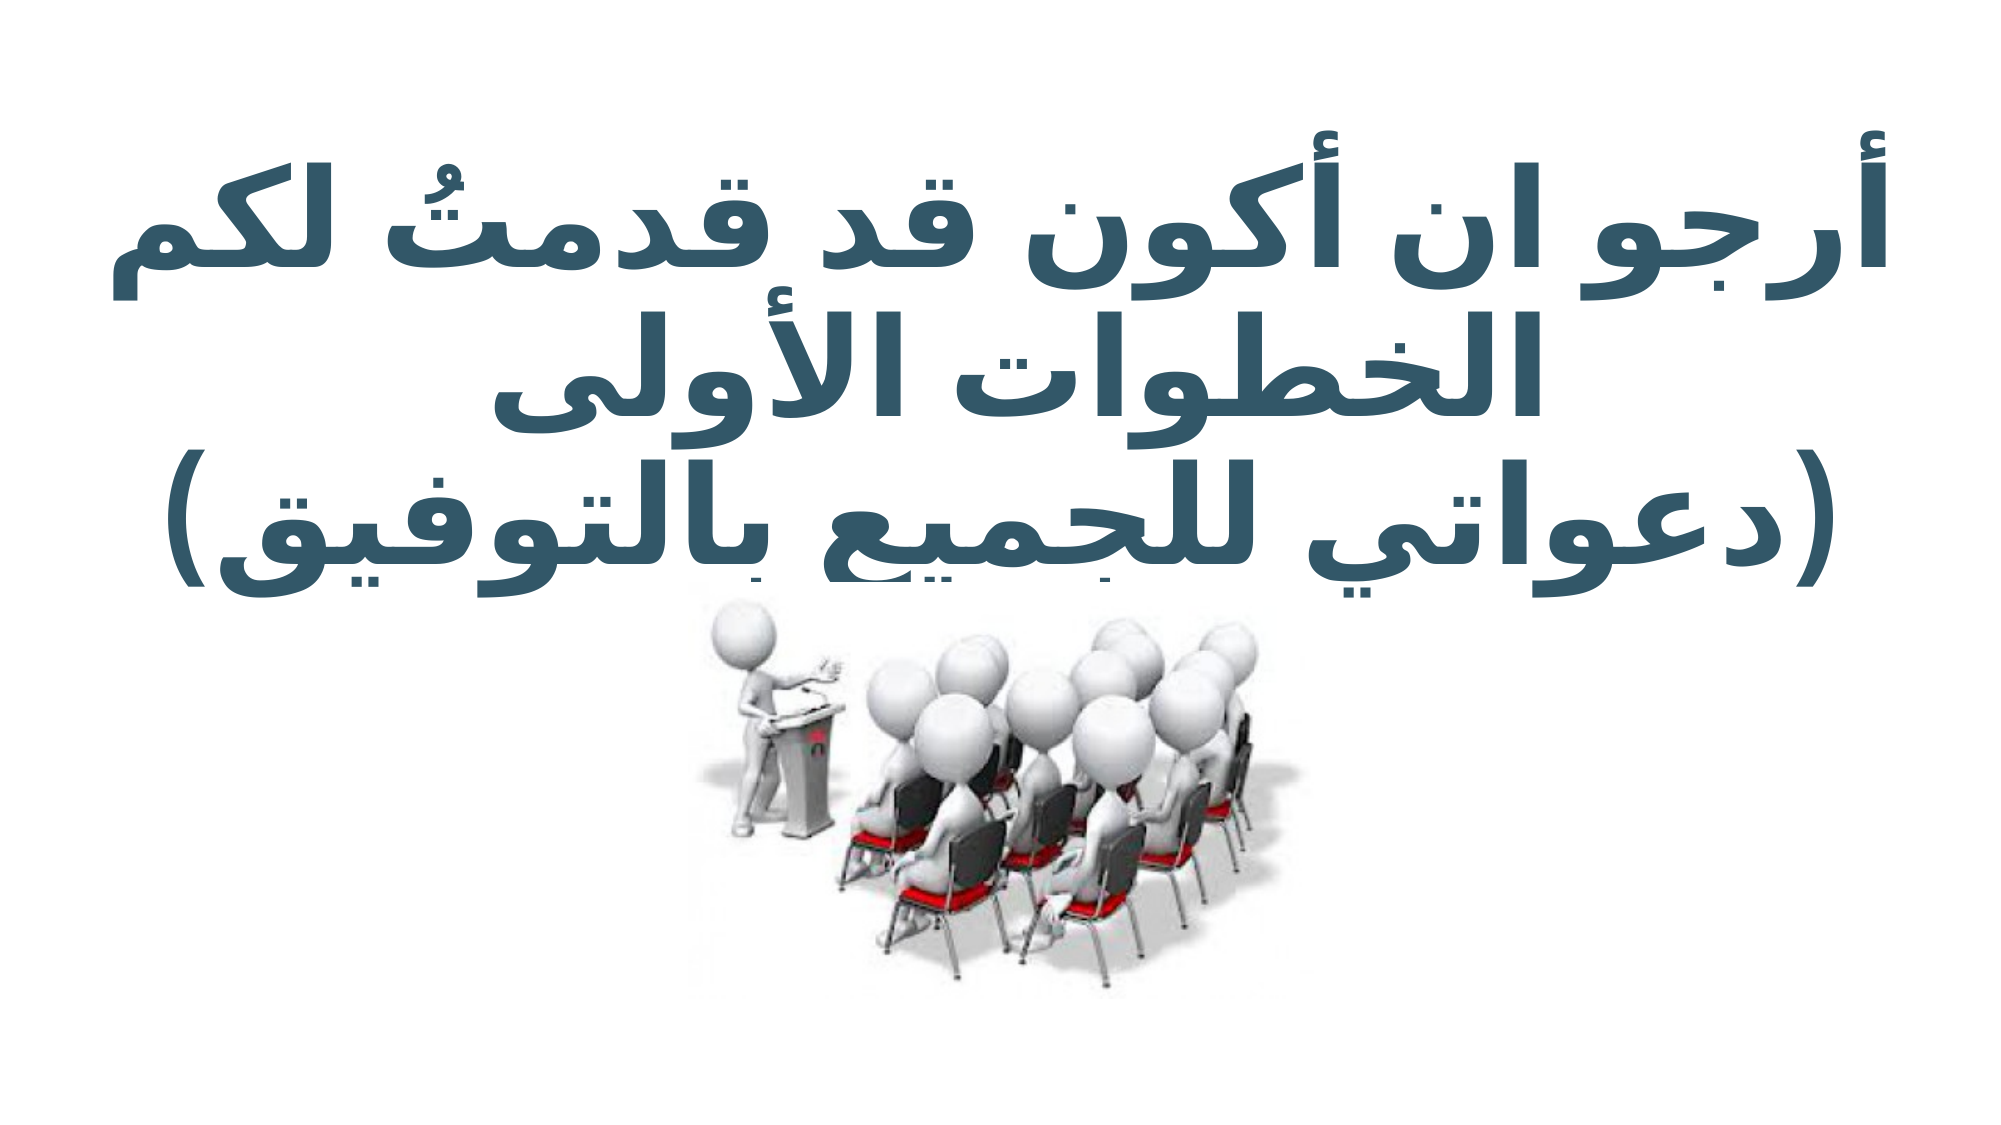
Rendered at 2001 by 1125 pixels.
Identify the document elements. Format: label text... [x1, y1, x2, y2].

title أرجو ان أكون قد قدمتُ لكم الخطوات الأولى (دعواتي للجميع بالتوفيق) [39, 41, 1965, 1017]
picture [688, 582, 1314, 999]
